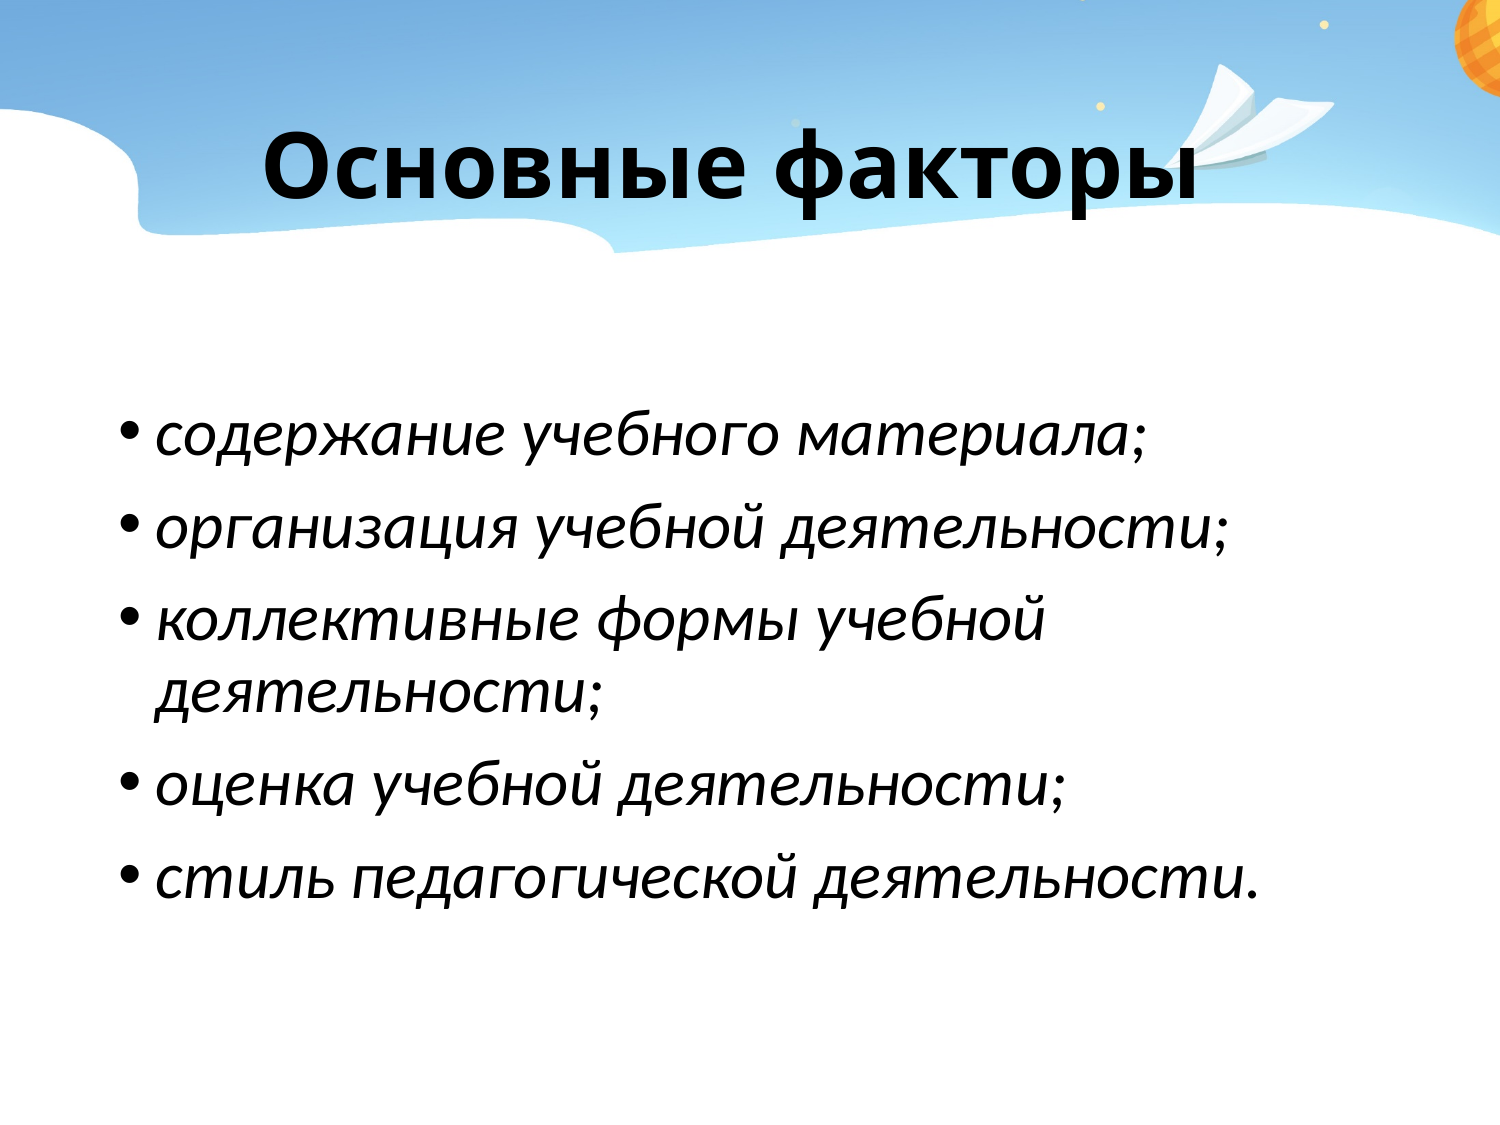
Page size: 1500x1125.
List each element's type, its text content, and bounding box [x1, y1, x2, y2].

list содержание учебного материала; организация учебной деятельности; коллективные формы учебной деятельности; оценка учебной деятельности; стиль педагогической деятельности. [103, 299, 1397, 1014]
picture [0, 0, 1500, 1125]
title Основные факторы [103, 59, 1397, 278]
